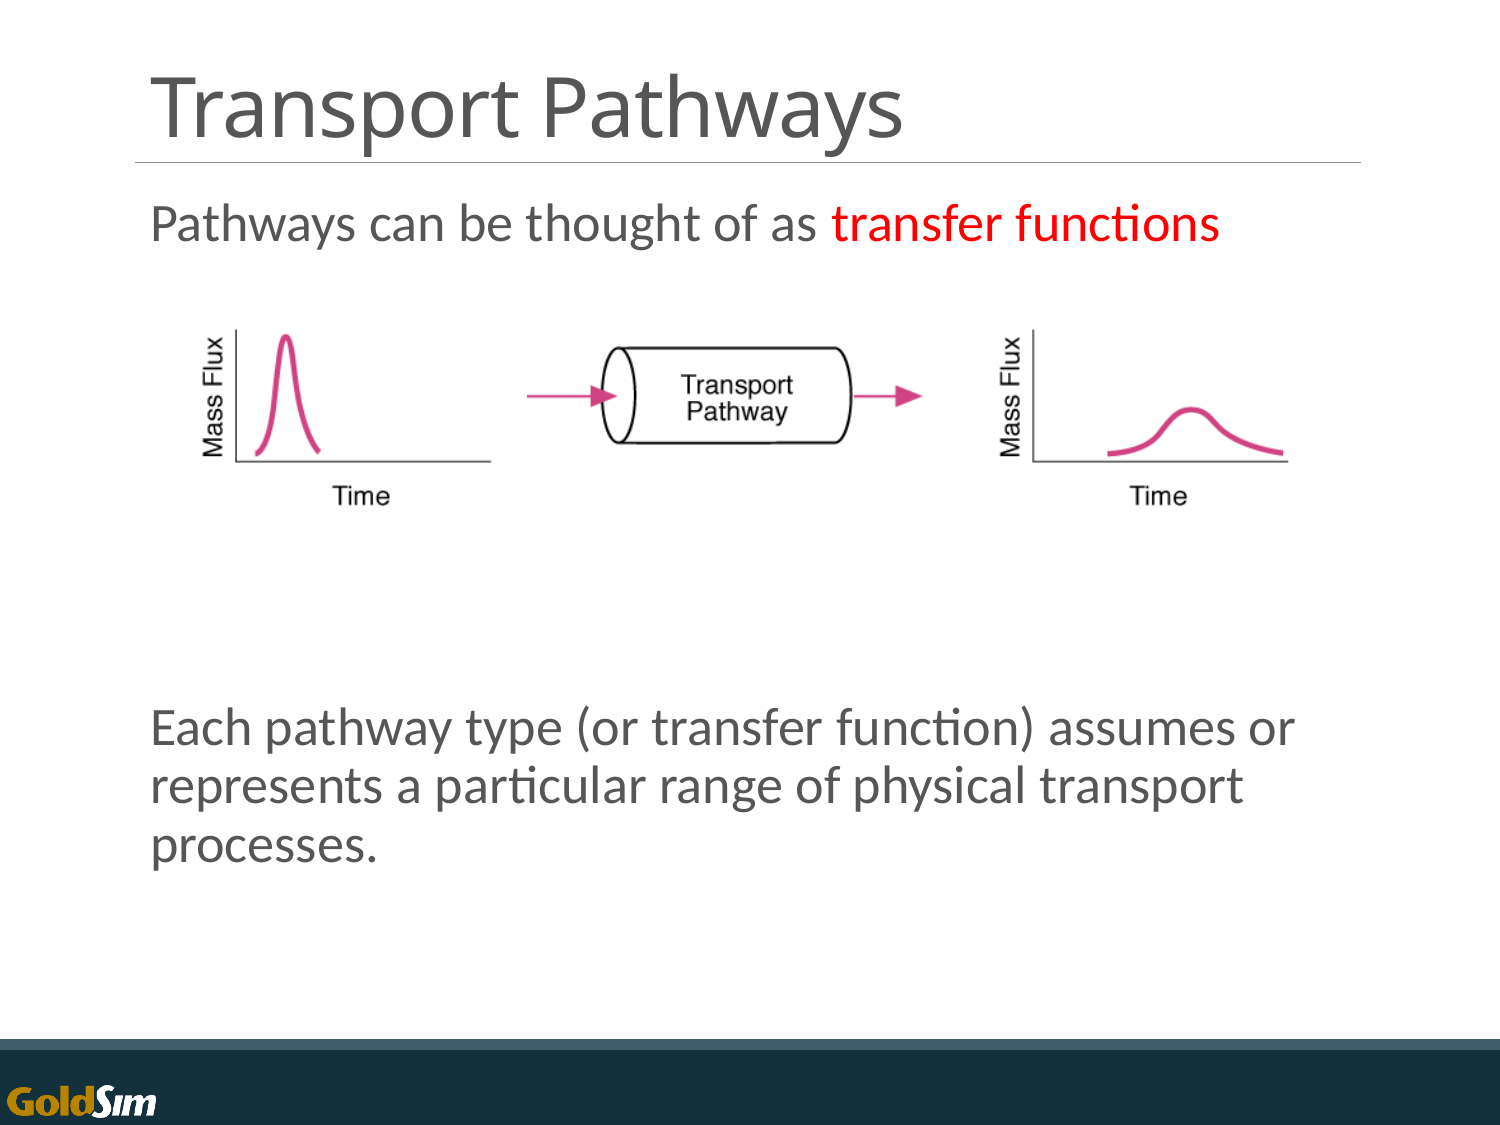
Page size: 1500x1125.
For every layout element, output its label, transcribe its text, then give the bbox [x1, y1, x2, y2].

picture [7, 1085, 156, 1118]
picture [162, 299, 1338, 534]
list Pathways can be thought of as transfer functions Each pathway type (or transfer function) assumes or represents a particular range of physical transport processes. [135, 187, 1373, 963]
title Transport Pathways [135, 24, 1373, 163]
